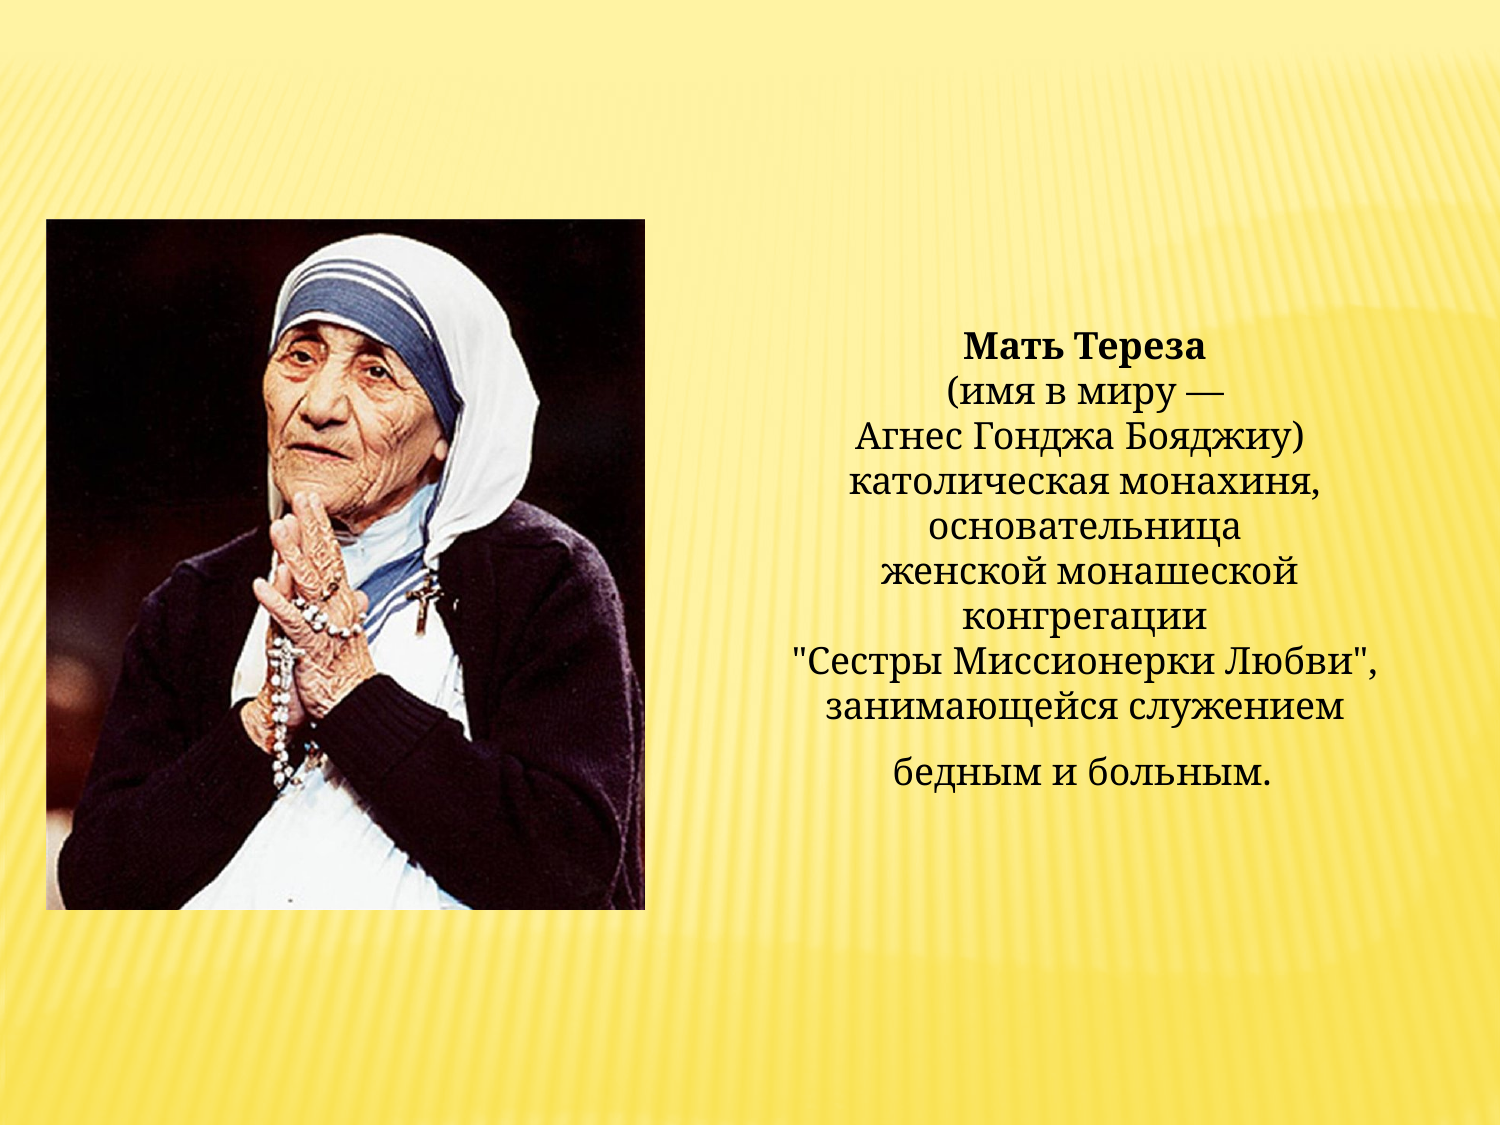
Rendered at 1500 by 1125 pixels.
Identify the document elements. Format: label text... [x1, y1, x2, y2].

text_box Мать Тереза (имя в миру — Агнес Гонджа Бояджиу) католическая монахиня, основательница женской монашеской конгрегации "Сестры Миссионерки Любви", занимающейся служением бедным и больным. [761, 314, 1419, 805]
picture [46, 219, 645, 910]
